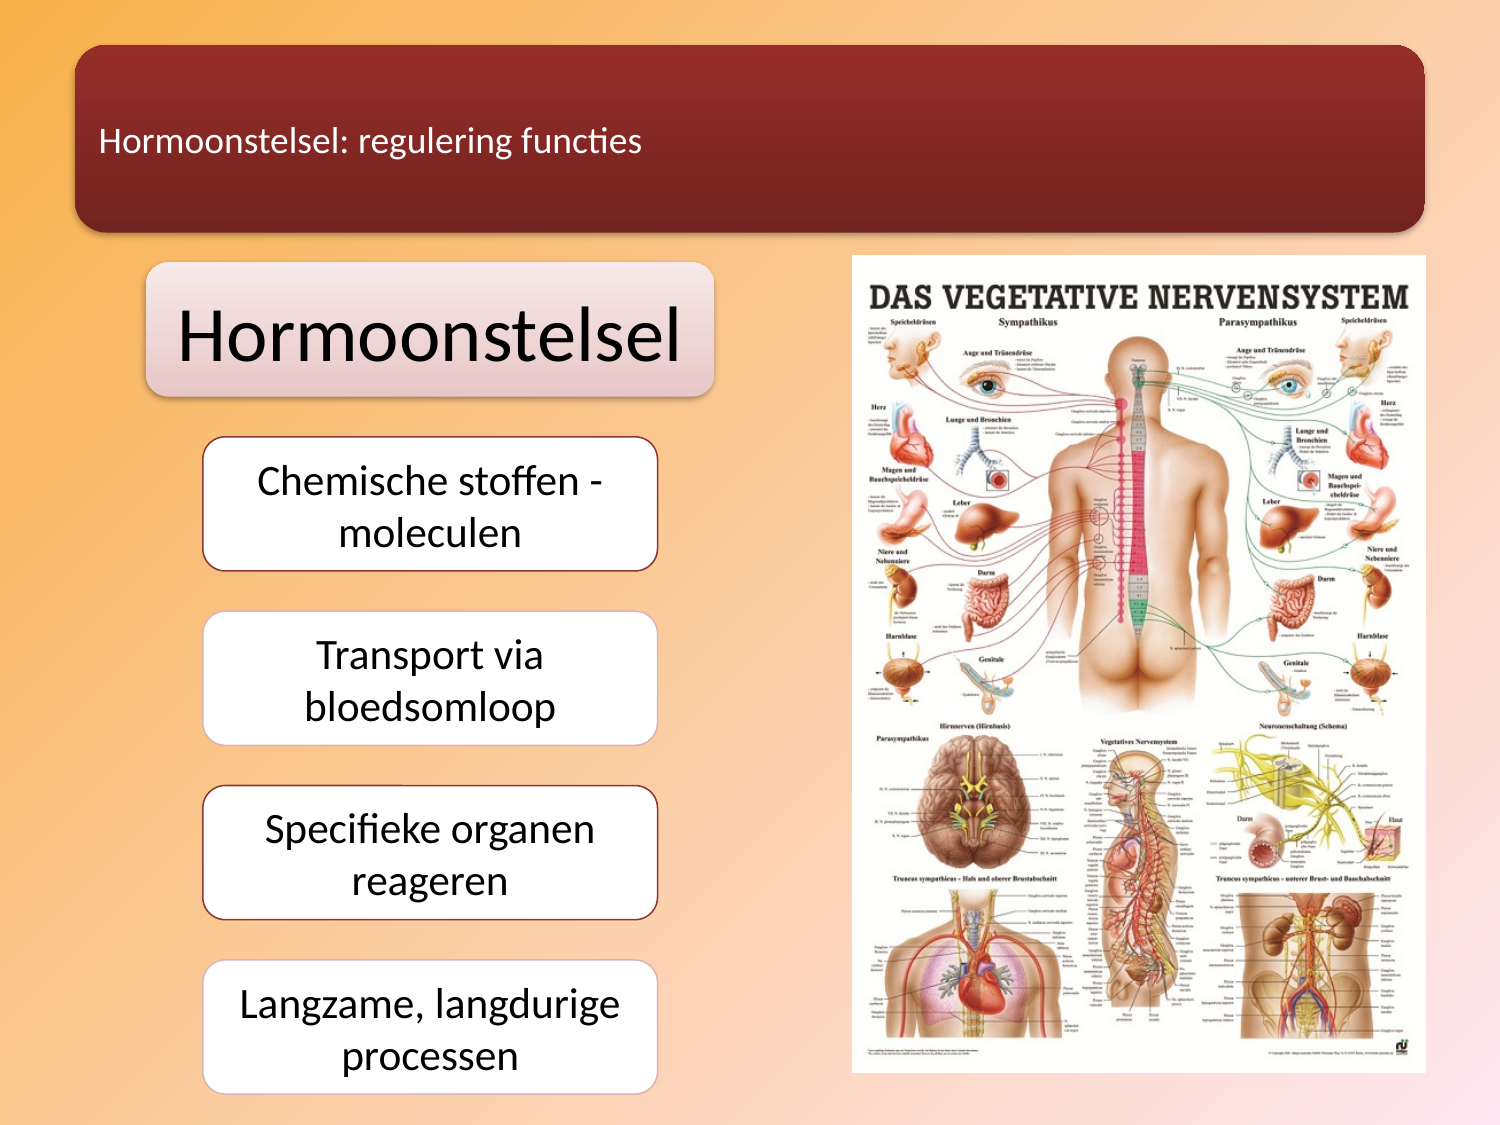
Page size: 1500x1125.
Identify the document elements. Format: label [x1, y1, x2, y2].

list [74, 262, 786, 1095]
text_box [74, 44, 1426, 233]
picture [852, 255, 1426, 1074]
